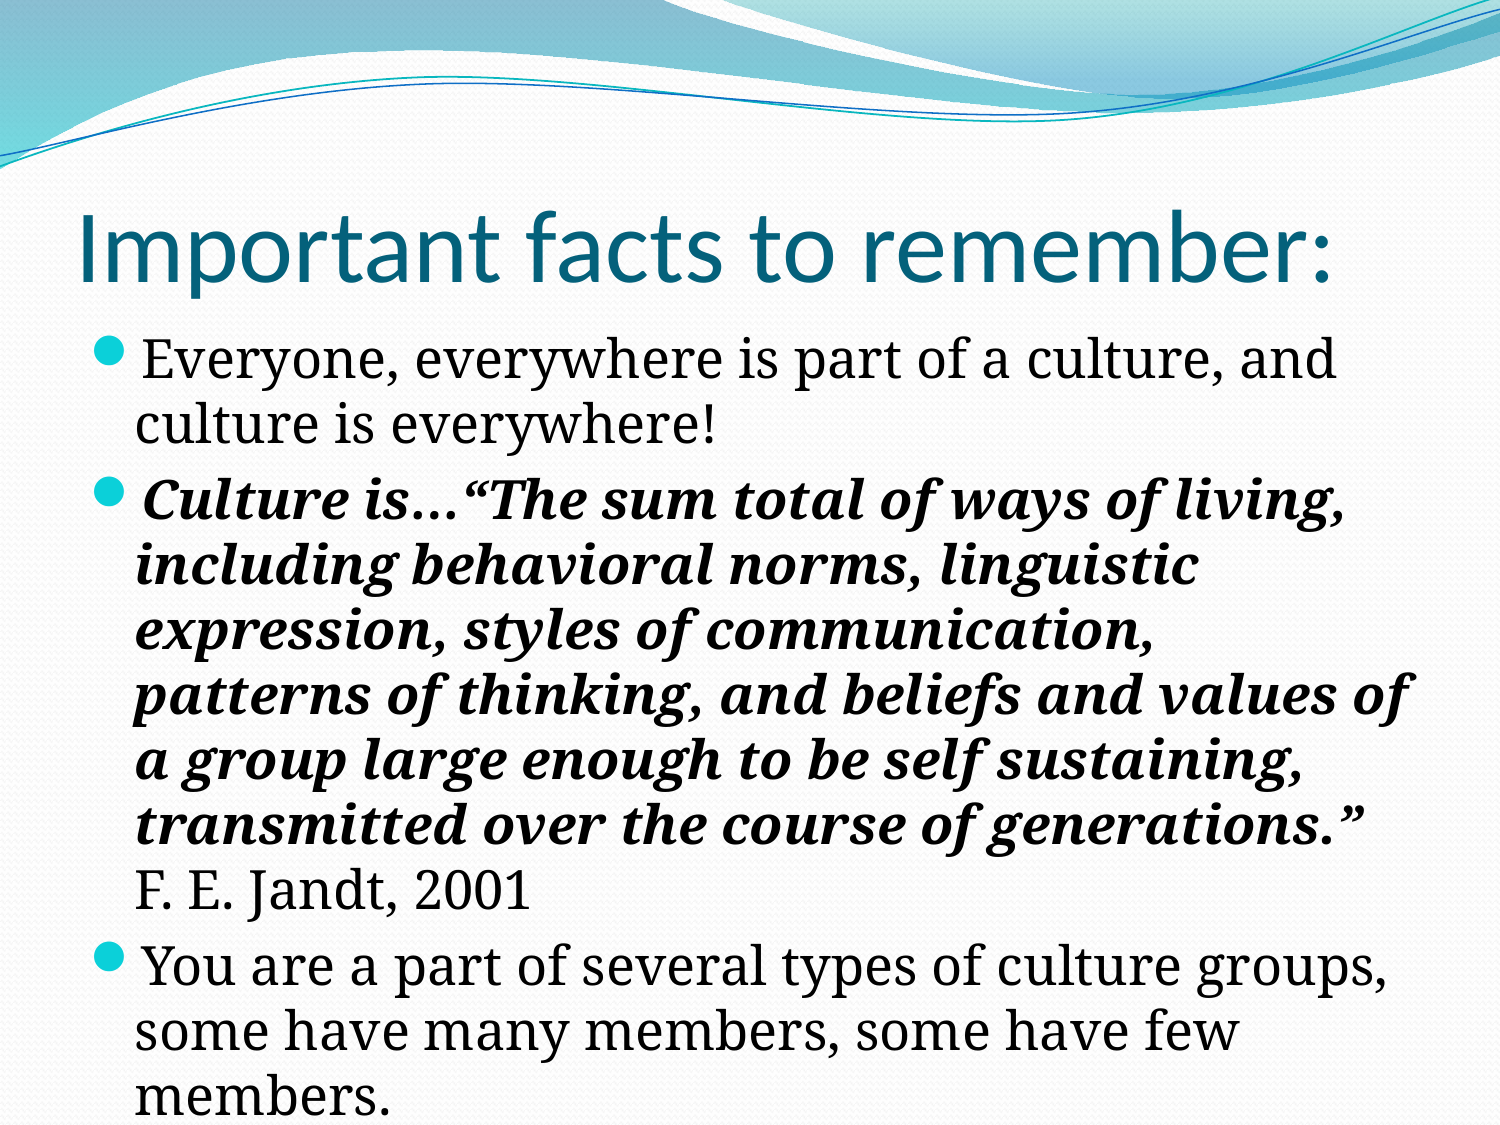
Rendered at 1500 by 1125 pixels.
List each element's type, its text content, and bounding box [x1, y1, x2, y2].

list Everyone, everywhere is part of a culture, and culture is everywhere! Culture is…“The sum total of ways of living, including behavioral norms, linguistic expression, styles of communication, patterns of thinking, and beliefs and values of a group large enough to be self sustaining, transmitted over the course of generations.” F. E. Jandt, 2001 You are a part of several types of culture groups, some have many members, some have few members. [75, 317, 1425, 1038]
title Important facts to remember: [75, 115, 1425, 303]
